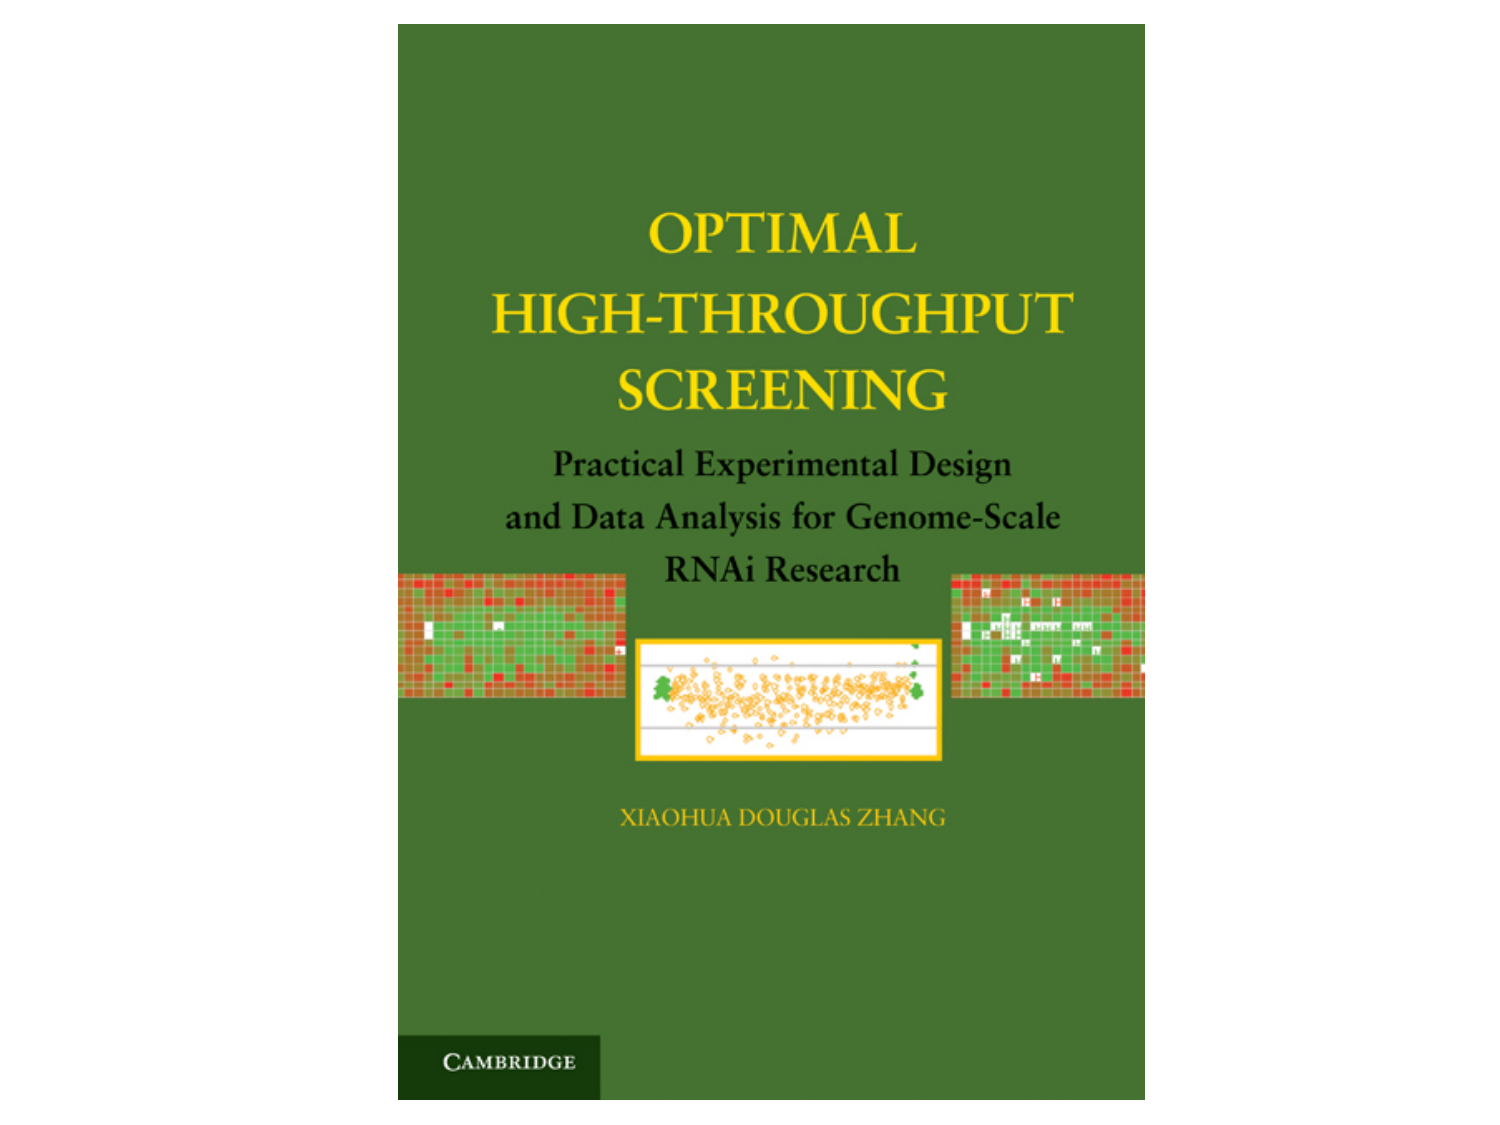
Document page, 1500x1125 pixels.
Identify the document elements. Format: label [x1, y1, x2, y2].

picture [398, 24, 1145, 1101]
